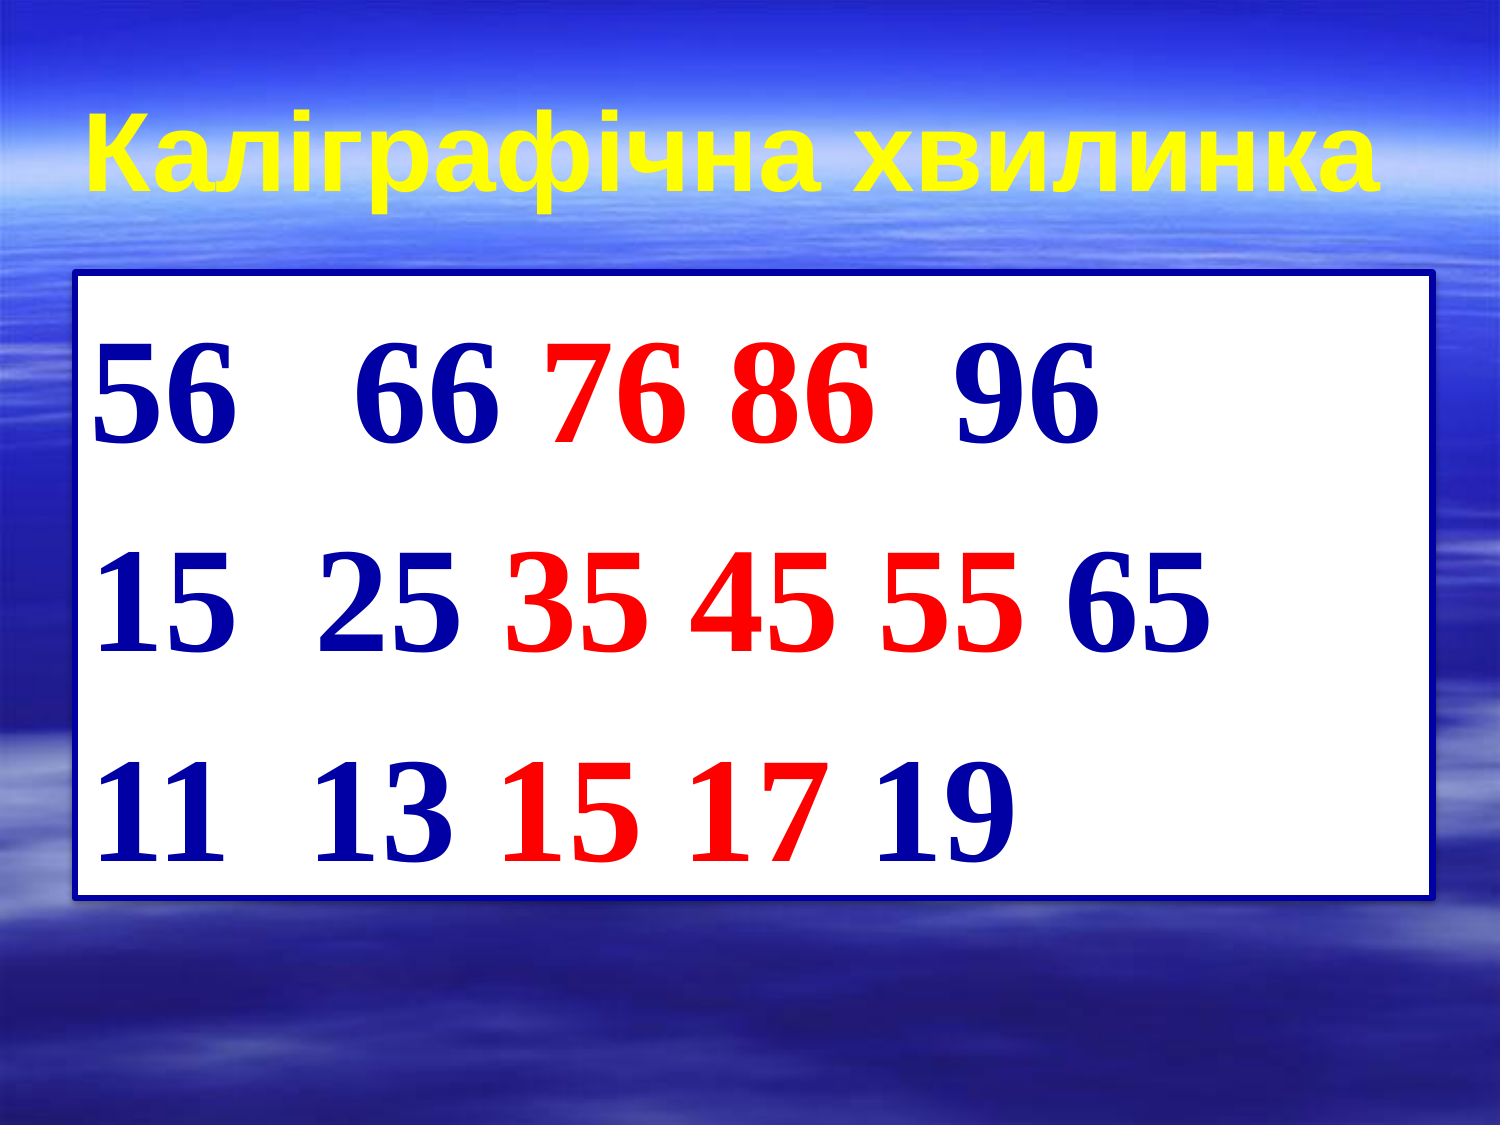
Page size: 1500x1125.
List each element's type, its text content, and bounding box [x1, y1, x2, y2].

text_box 56 66 76 86 96 15 25 35 45 55 65 11 13 15 17 19 [72, 269, 1436, 901]
title Каліграфічна хвилинка [49, 37, 1446, 255]
picture [0, 0, 1500, 1125]
